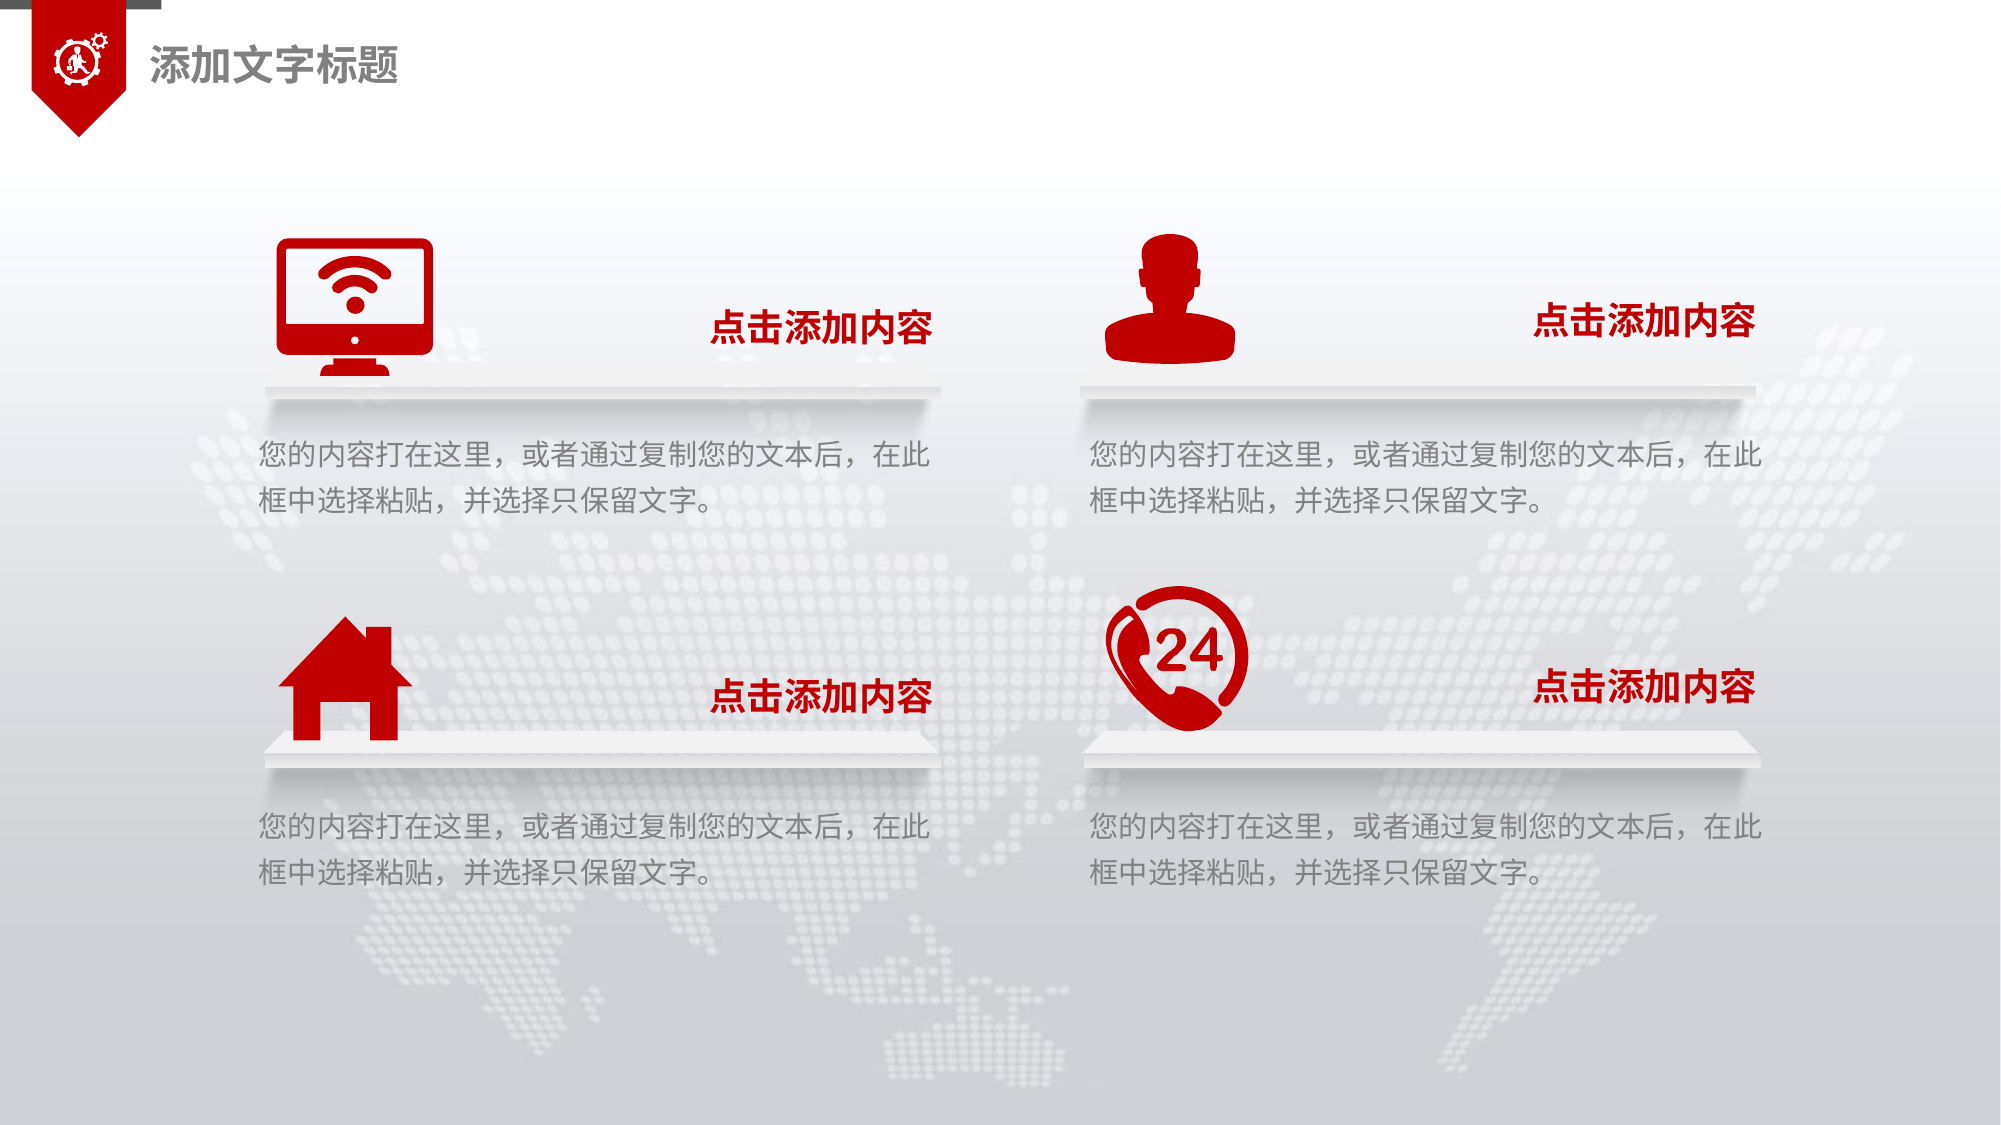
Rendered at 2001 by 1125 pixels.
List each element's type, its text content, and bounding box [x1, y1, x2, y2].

text_box [129, 0, 164, 12]
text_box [276, 238, 434, 377]
text_box 点击添加内容 [1516, 289, 1772, 350]
text_box 添加文字标题 [137, 33, 457, 95]
text_box 您的内容打在这里，或者通过复制您的文本后，在此框中选择粘贴，并选择只保留文字。 [243, 790, 949, 897]
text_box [1059, 730, 1761, 861]
text_box 点击添加内容 [694, 665, 950, 725]
text_box 点击添加内容 [694, 296, 950, 356]
text_box 点击添加内容 [1516, 655, 1772, 716]
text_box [31, 0, 127, 138]
picture [0, 0, 2001, 1125]
text_box 您的内容打在这里，或者通过复制您的文本后，在此框中选择粘贴，并选择只保留文字。 [1075, 418, 1780, 525]
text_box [1054, 361, 1757, 492]
text_box 您的内容打在这里，或者通过复制您的文本后，在此框中选择粘贴，并选择只保留文字。 [243, 418, 949, 525]
text_box [278, 616, 413, 729]
text_box 您的内容打在这里，或者通过复制您的文本后，在此框中选择粘贴，并选择只保留文字。 [1075, 790, 1780, 897]
text_box [1105, 234, 1236, 360]
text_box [1101, 585, 1249, 734]
text_box [0, 0, 29, 12]
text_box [239, 362, 942, 492]
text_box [239, 730, 942, 861]
